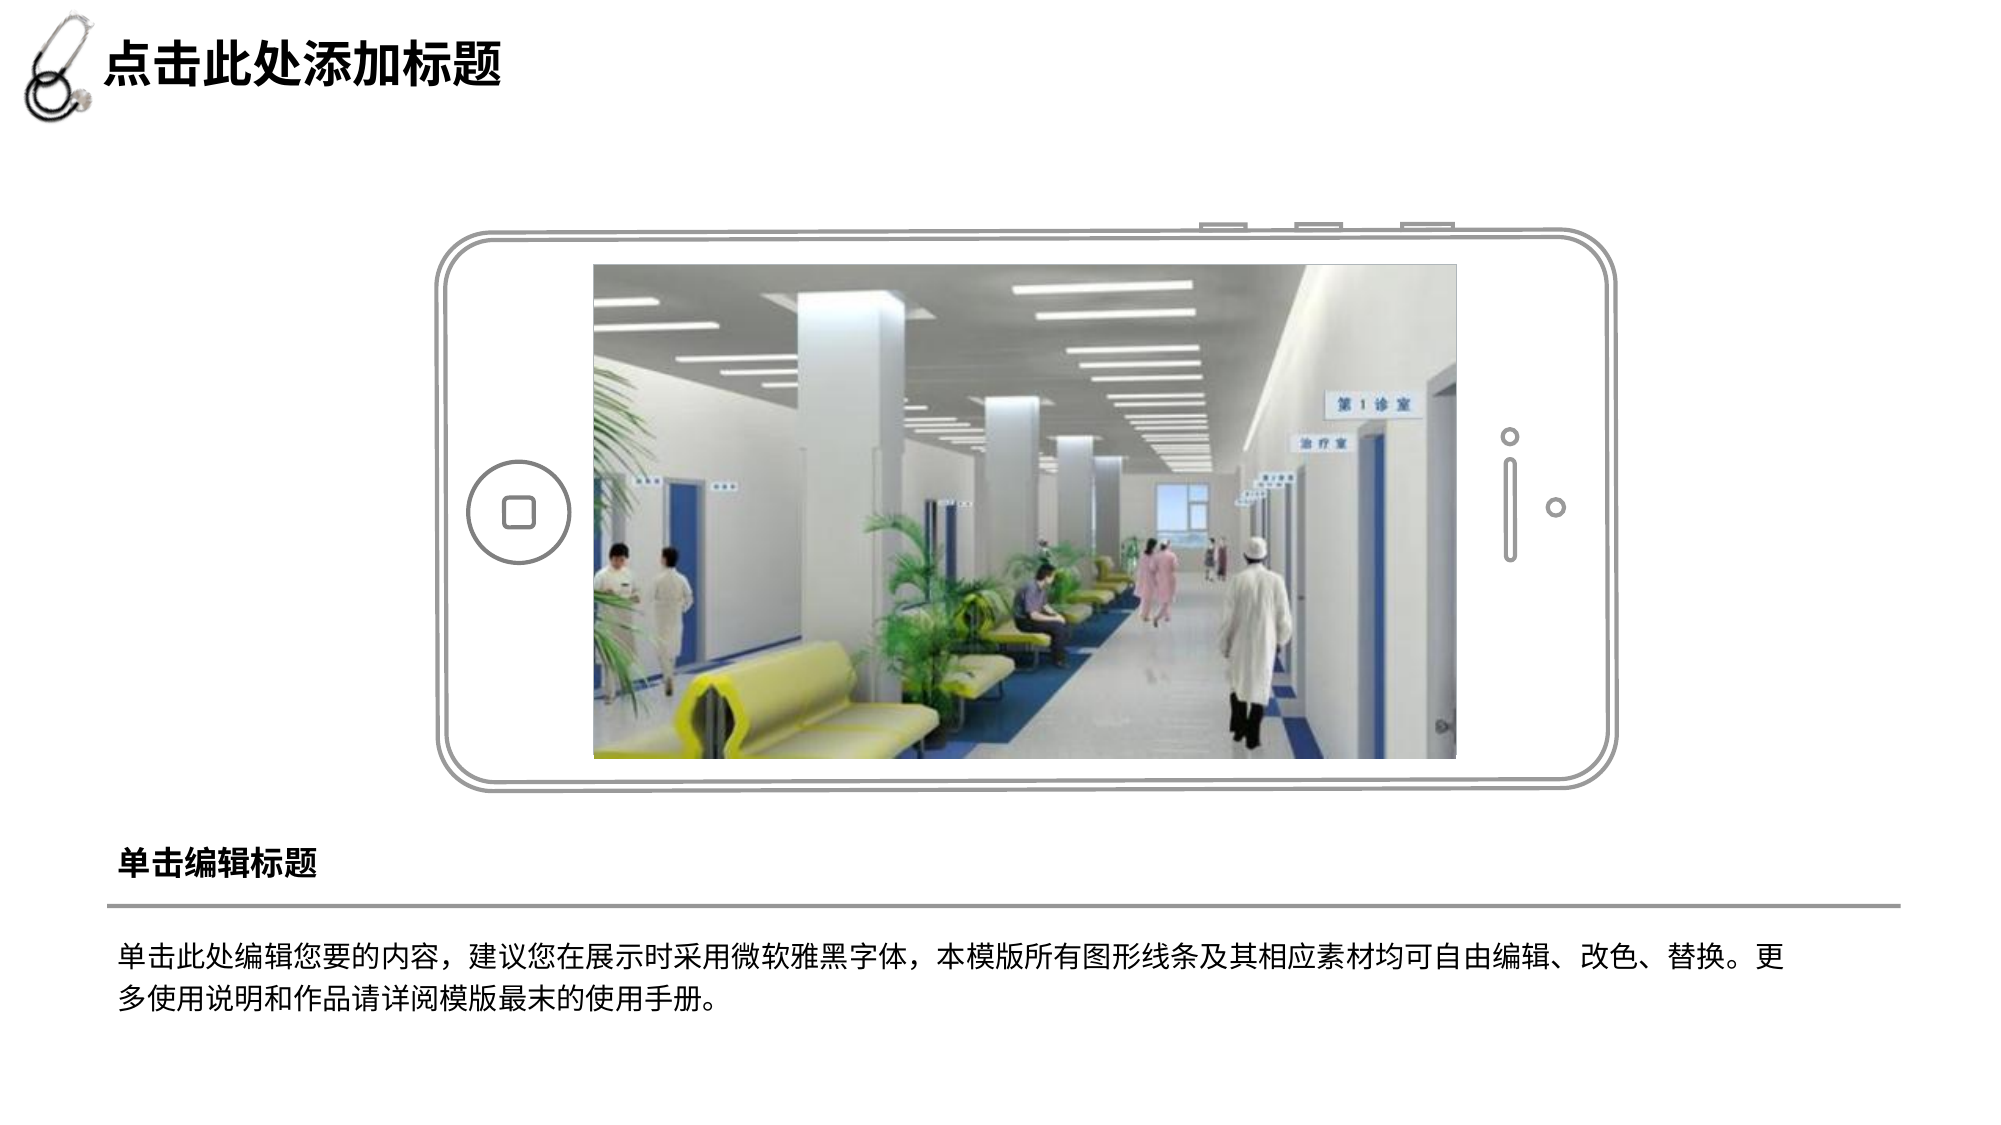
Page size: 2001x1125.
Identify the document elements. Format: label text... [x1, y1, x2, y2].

text_box [1502, 429, 1518, 445]
picture [0, 0, 137, 145]
picture [594, 265, 1456, 760]
text_box [1201, 224, 1246, 231]
text_box [436, 229, 1617, 792]
text_box [1547, 499, 1565, 516]
text_box [1505, 459, 1516, 561]
text_box [1402, 223, 1453, 230]
text_box [1296, 224, 1342, 231]
text_box 单击此处编辑您要的内容，建议您在展示时采用微软雅黑字体，本模版所有图形线条及其相应素材均可自由编辑、改色、替换。更多使用说明和作品请详阅模版最末的使用手册。 [117, 931, 1796, 1016]
text_box 单击编辑标题 [117, 841, 1381, 882]
text_box [445, 237, 1608, 783]
text_box 点击此处添加标题 [116, 24, 523, 100]
